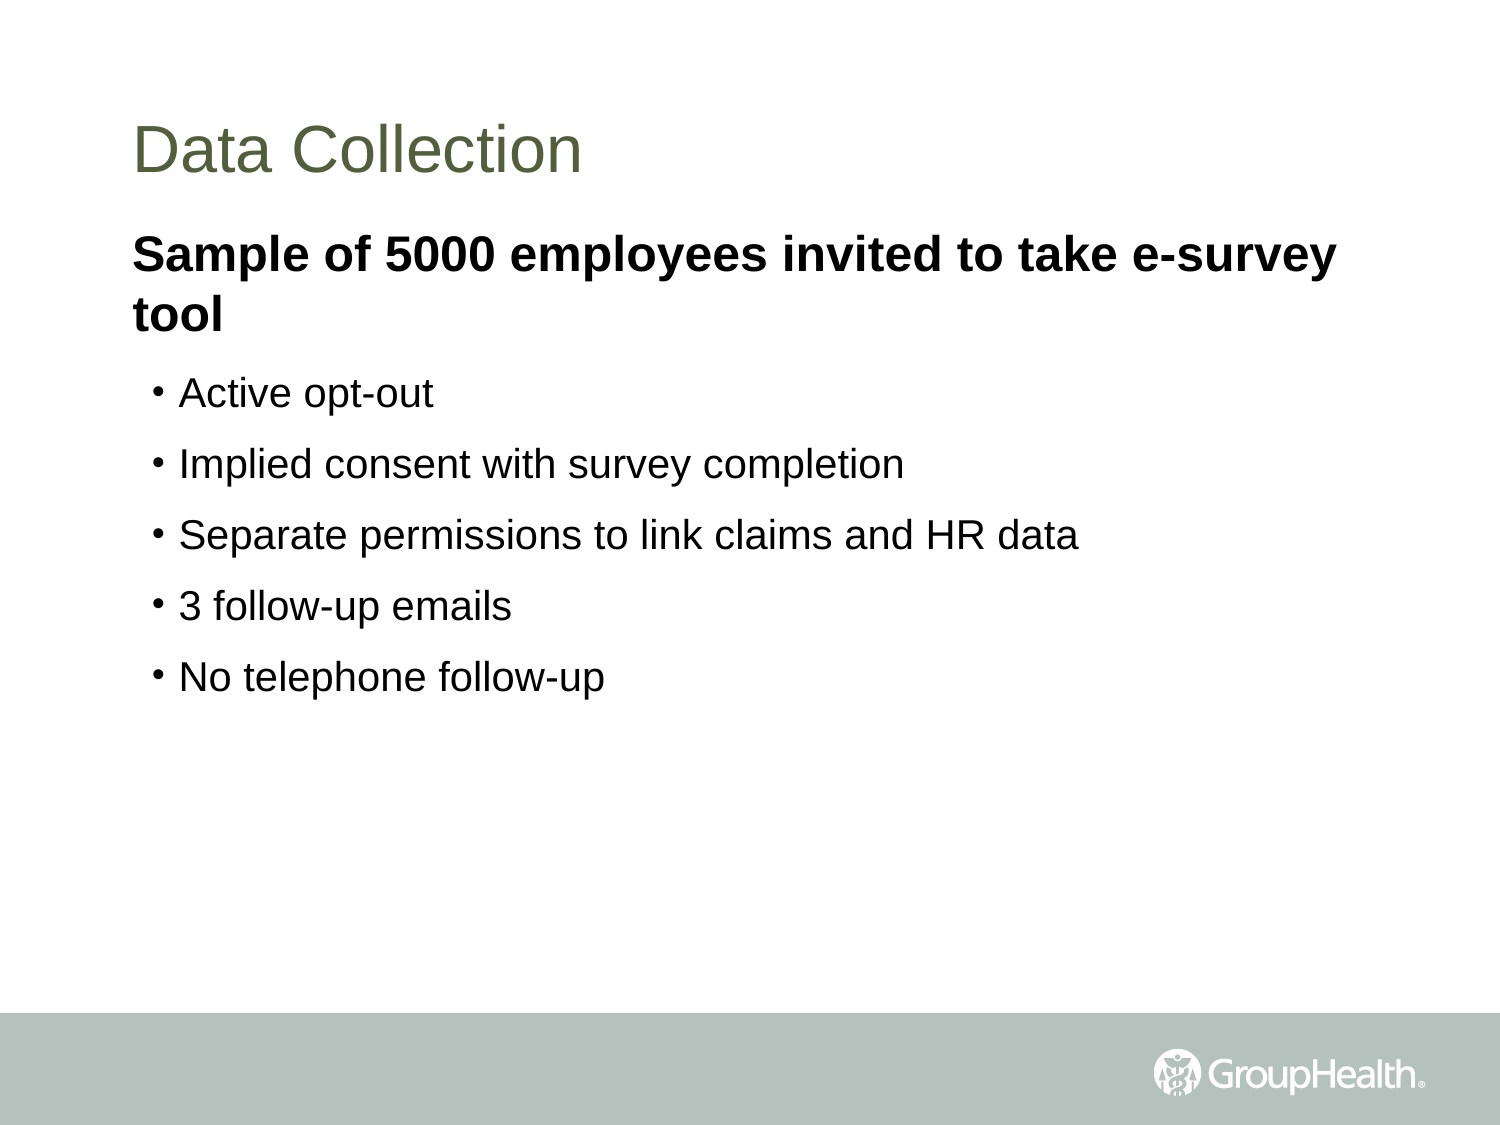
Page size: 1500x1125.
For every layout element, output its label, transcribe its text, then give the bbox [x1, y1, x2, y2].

title Data Collection [132, 83, 1397, 187]
list Sample of 5000 employees invited to take e-survey tool Active opt-out Implied consent with survey completion Separate permissions to link claims and HR data 3 follow-up emails No telephone follow-up [131, 221, 1409, 955]
picture [0, 0, 1500, 1125]
